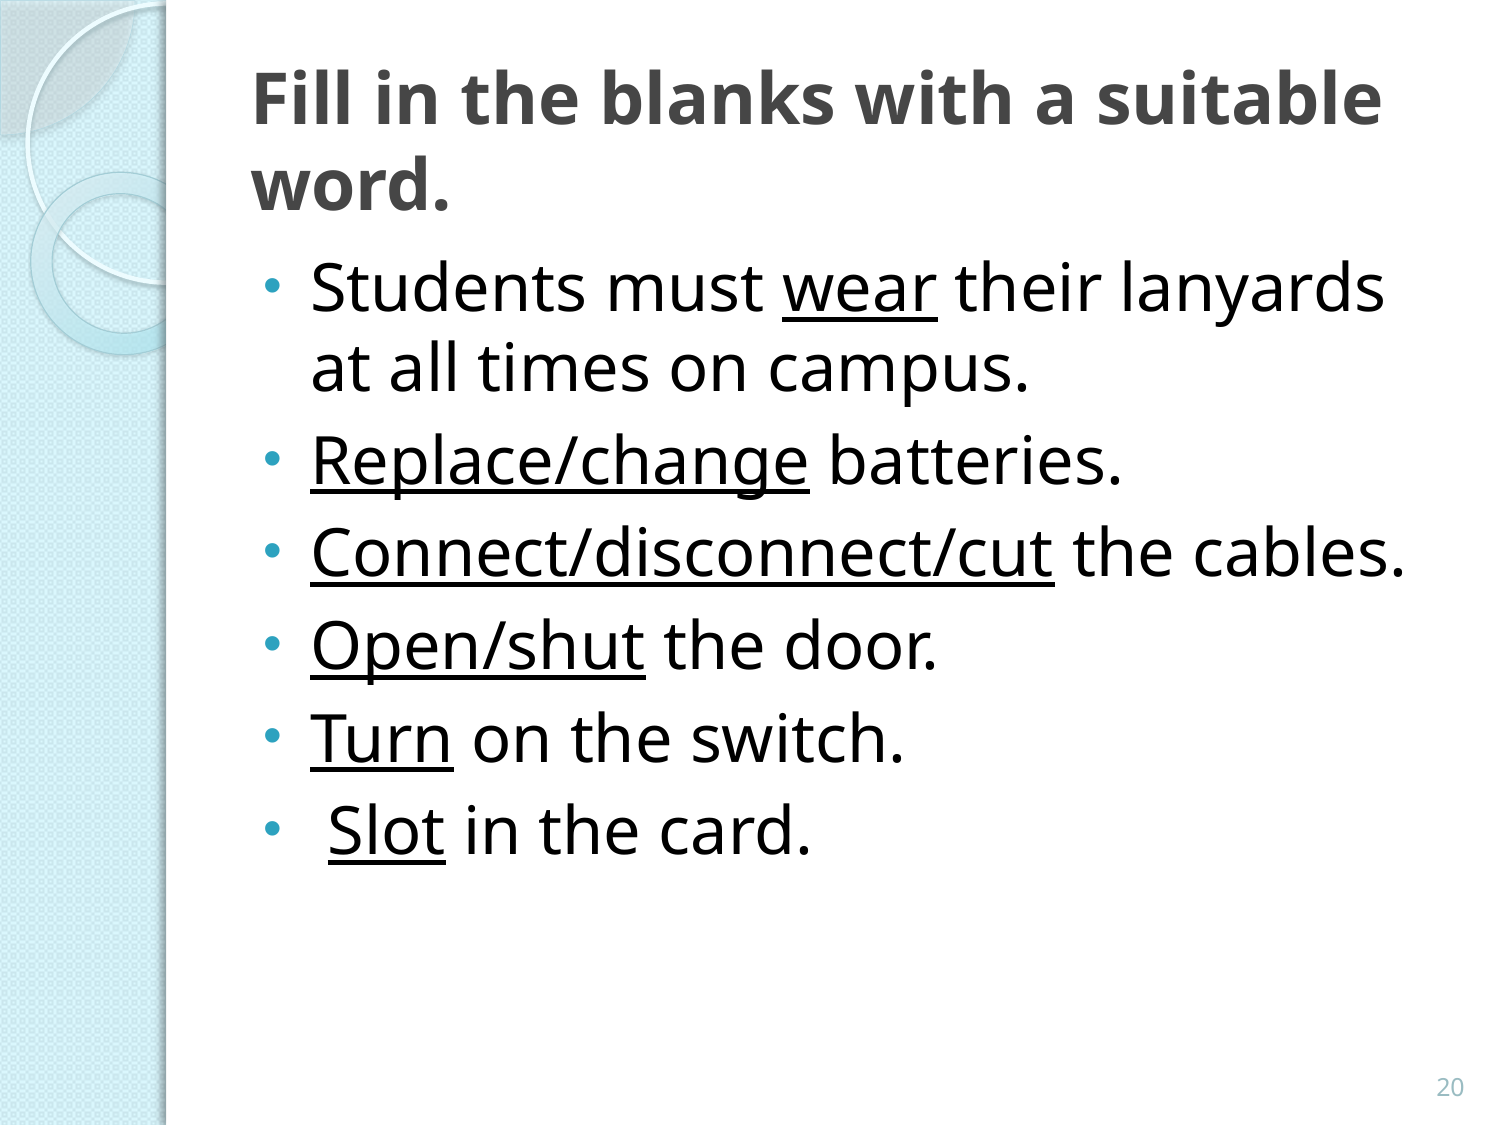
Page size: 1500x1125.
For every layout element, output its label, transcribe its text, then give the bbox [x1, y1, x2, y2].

list Students must wear their lanyards at all times on campus. Replace/change batteries. Connect/disconnect/cut the cables. Open/shut the door. Turn on the switch. Slot in the card. [235, 237, 1466, 1025]
title Fill in the blanks with a suitable word. [235, 45, 1466, 233]
slide_number 20 [1413, 1034, 1488, 1113]
